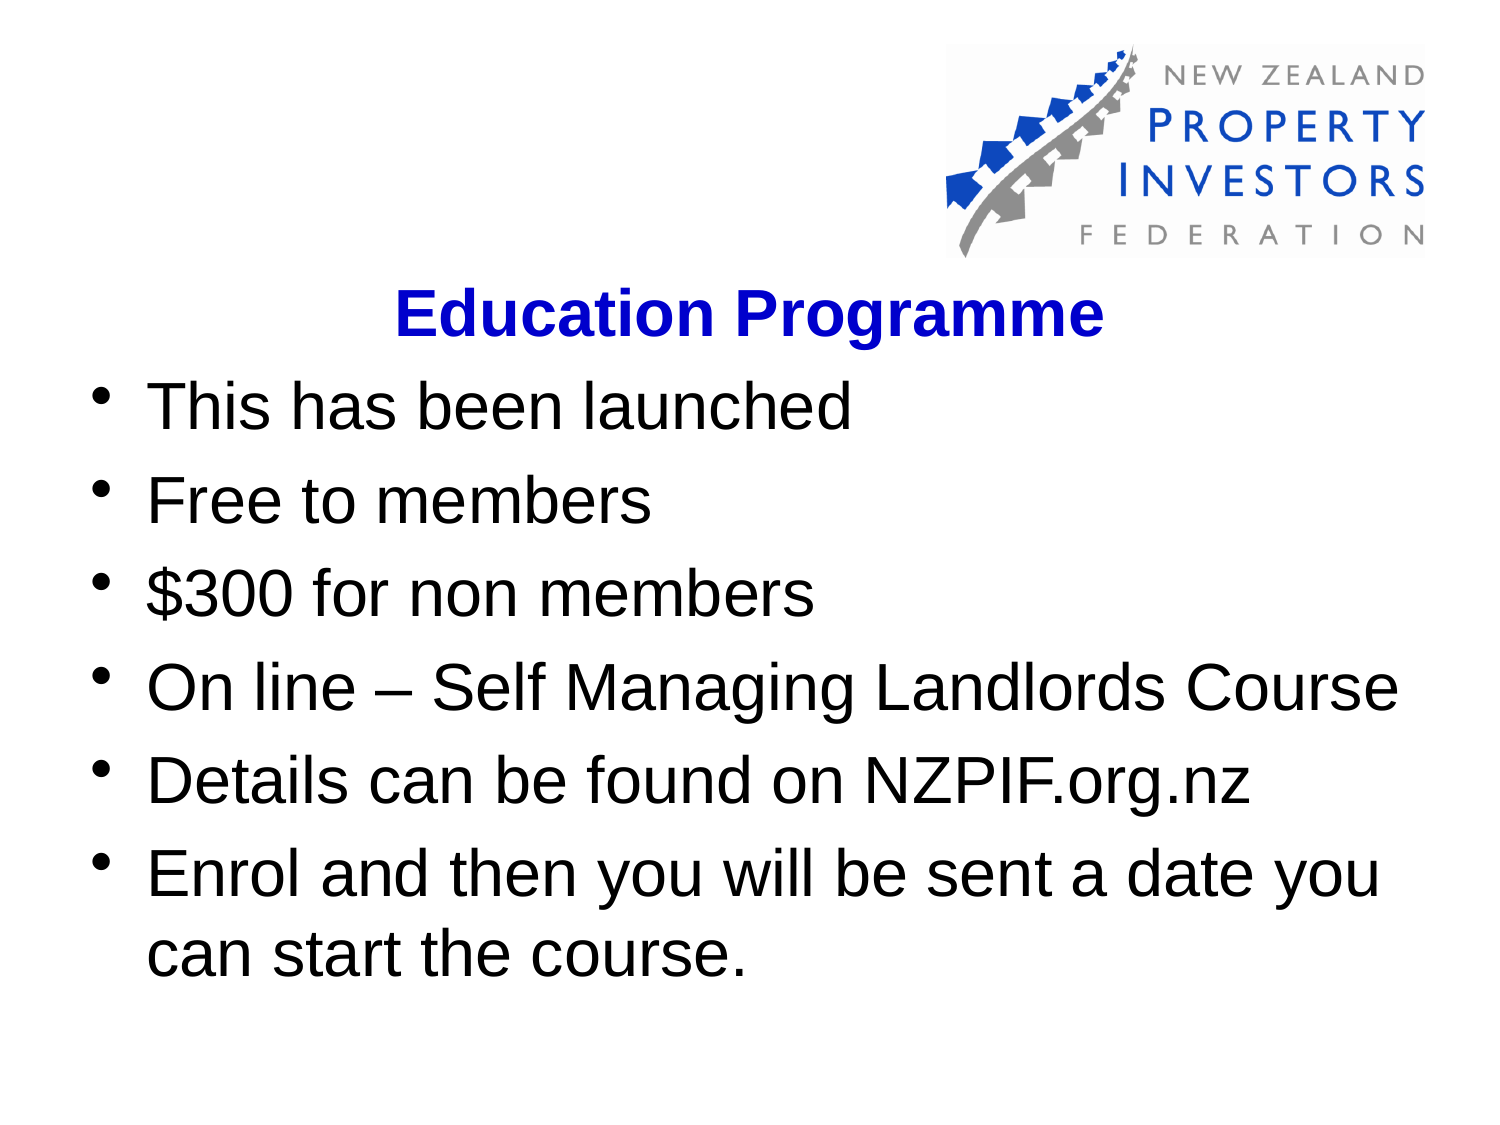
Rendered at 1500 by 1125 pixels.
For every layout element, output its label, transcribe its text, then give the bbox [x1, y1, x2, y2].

list Education Programme This has been launched Free to members $300 for non members On line – Self Managing Landlords Course Details can be found on NZPIF.org.nz Enrol and then you will be sent a date you can start the course. [74, 262, 1426, 1006]
picture [946, 44, 1425, 258]
